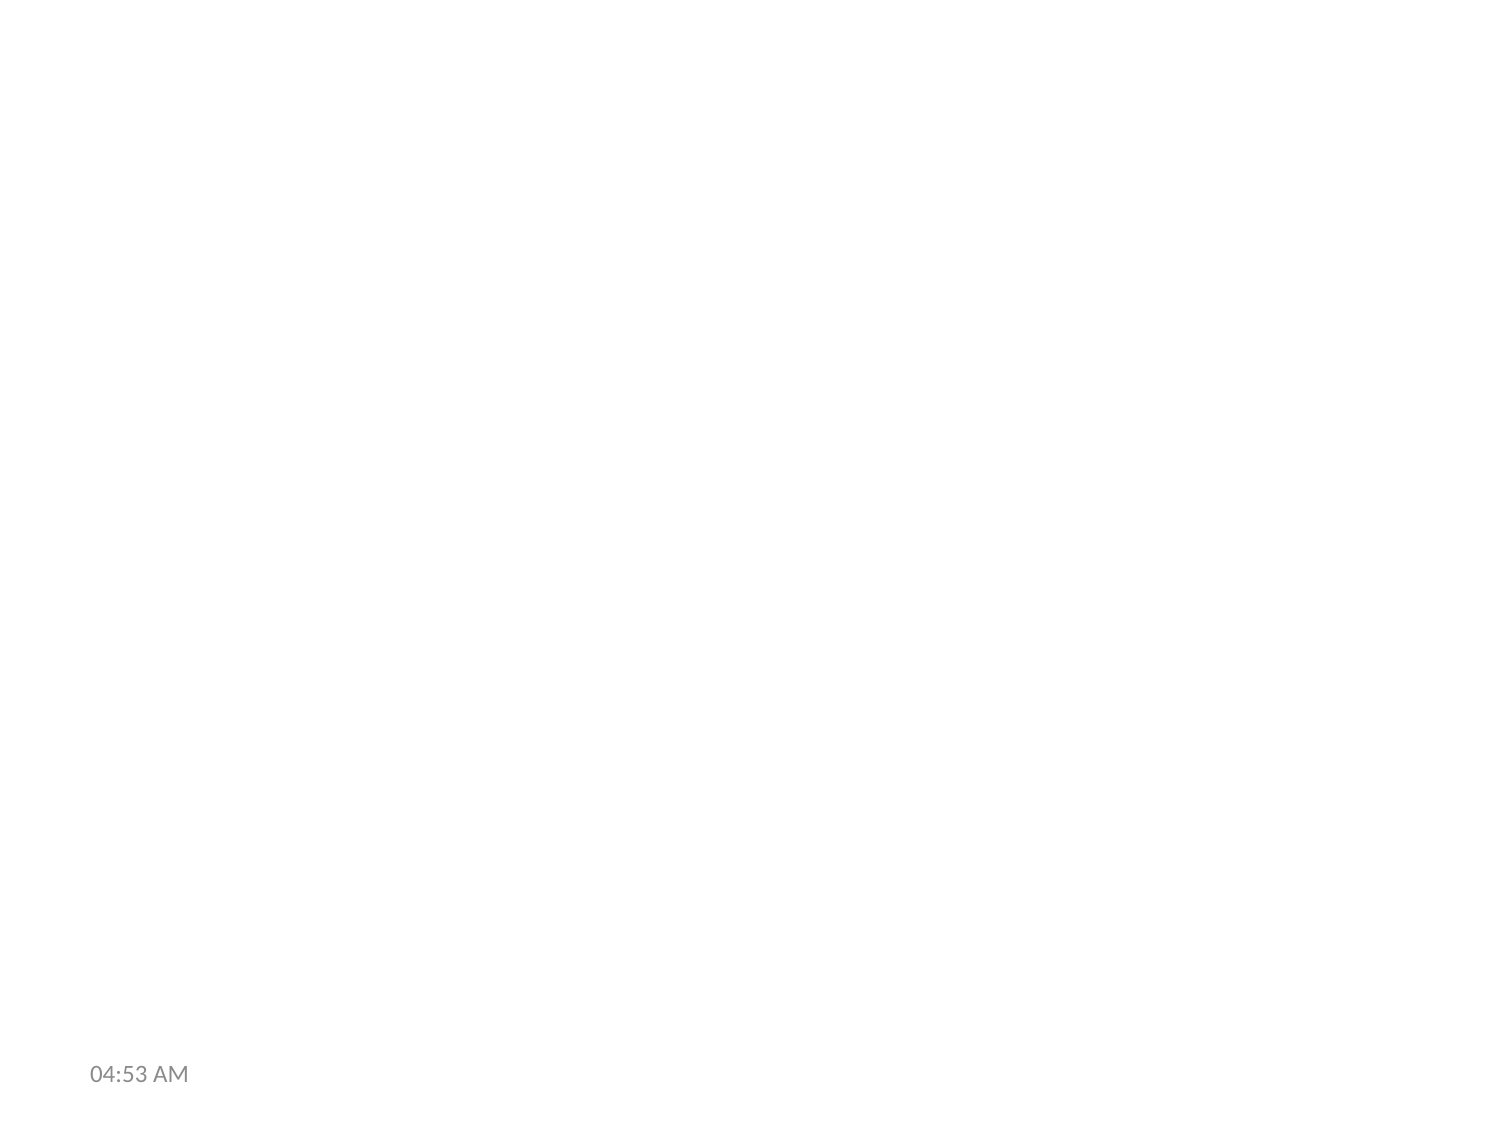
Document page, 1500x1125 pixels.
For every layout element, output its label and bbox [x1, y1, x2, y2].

slide_number [75, 1042, 425, 1103]
